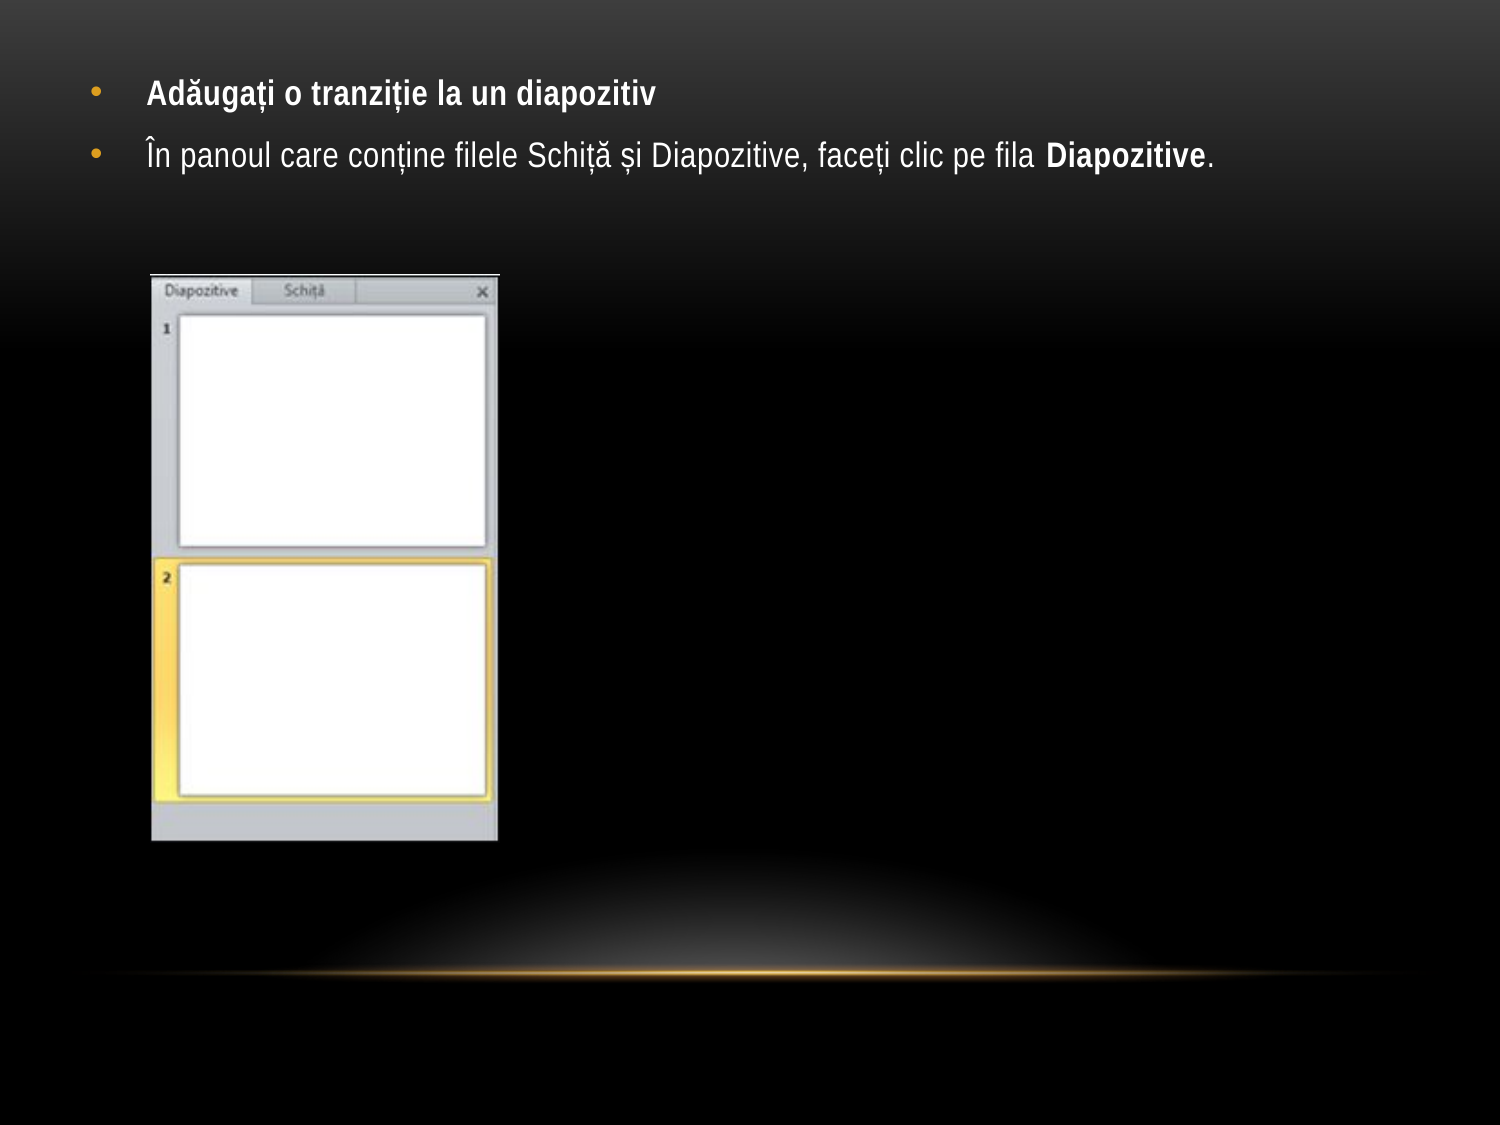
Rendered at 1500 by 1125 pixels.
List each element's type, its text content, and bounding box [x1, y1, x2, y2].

list Adăugați o tranziție la un diapozitiv În panoul care conține filele Schiță și Diapozitive, faceți clic pe fila Diapozitive. [75, 62, 1400, 938]
picture [0, 0, 1500, 1125]
